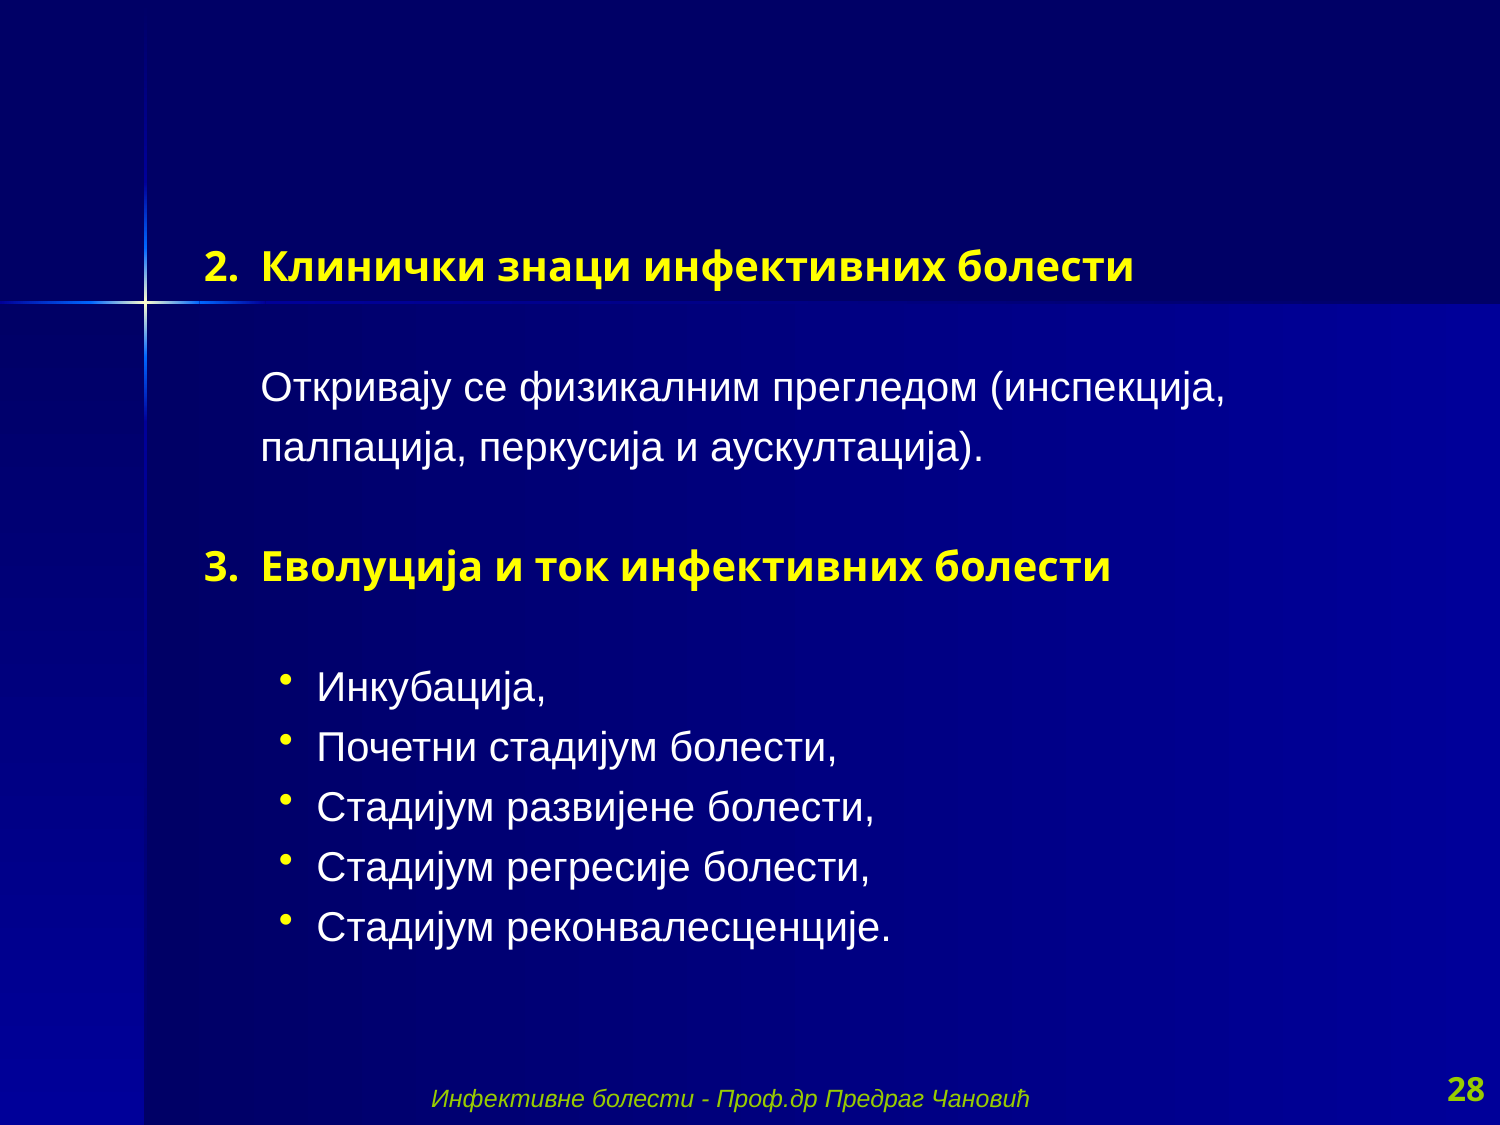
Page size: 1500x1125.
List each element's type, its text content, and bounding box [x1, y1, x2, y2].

slide_number 28 [1354, 1059, 1500, 1125]
text_box Клинички знаци инфективних болести Откривају се физикалним прегледом (инспекција, палпација, перкусија и аускултација). Еволуција и ток инфективних болести Инкубација, Почетни стадијум болести, Стадијум развијене болести, Стадијум регресије болести, Стадијум реконвалесценције. [189, 222, 1381, 958]
footer Инфективне болести - Проф.др Предраг Чановић [412, 1074, 1051, 1125]
